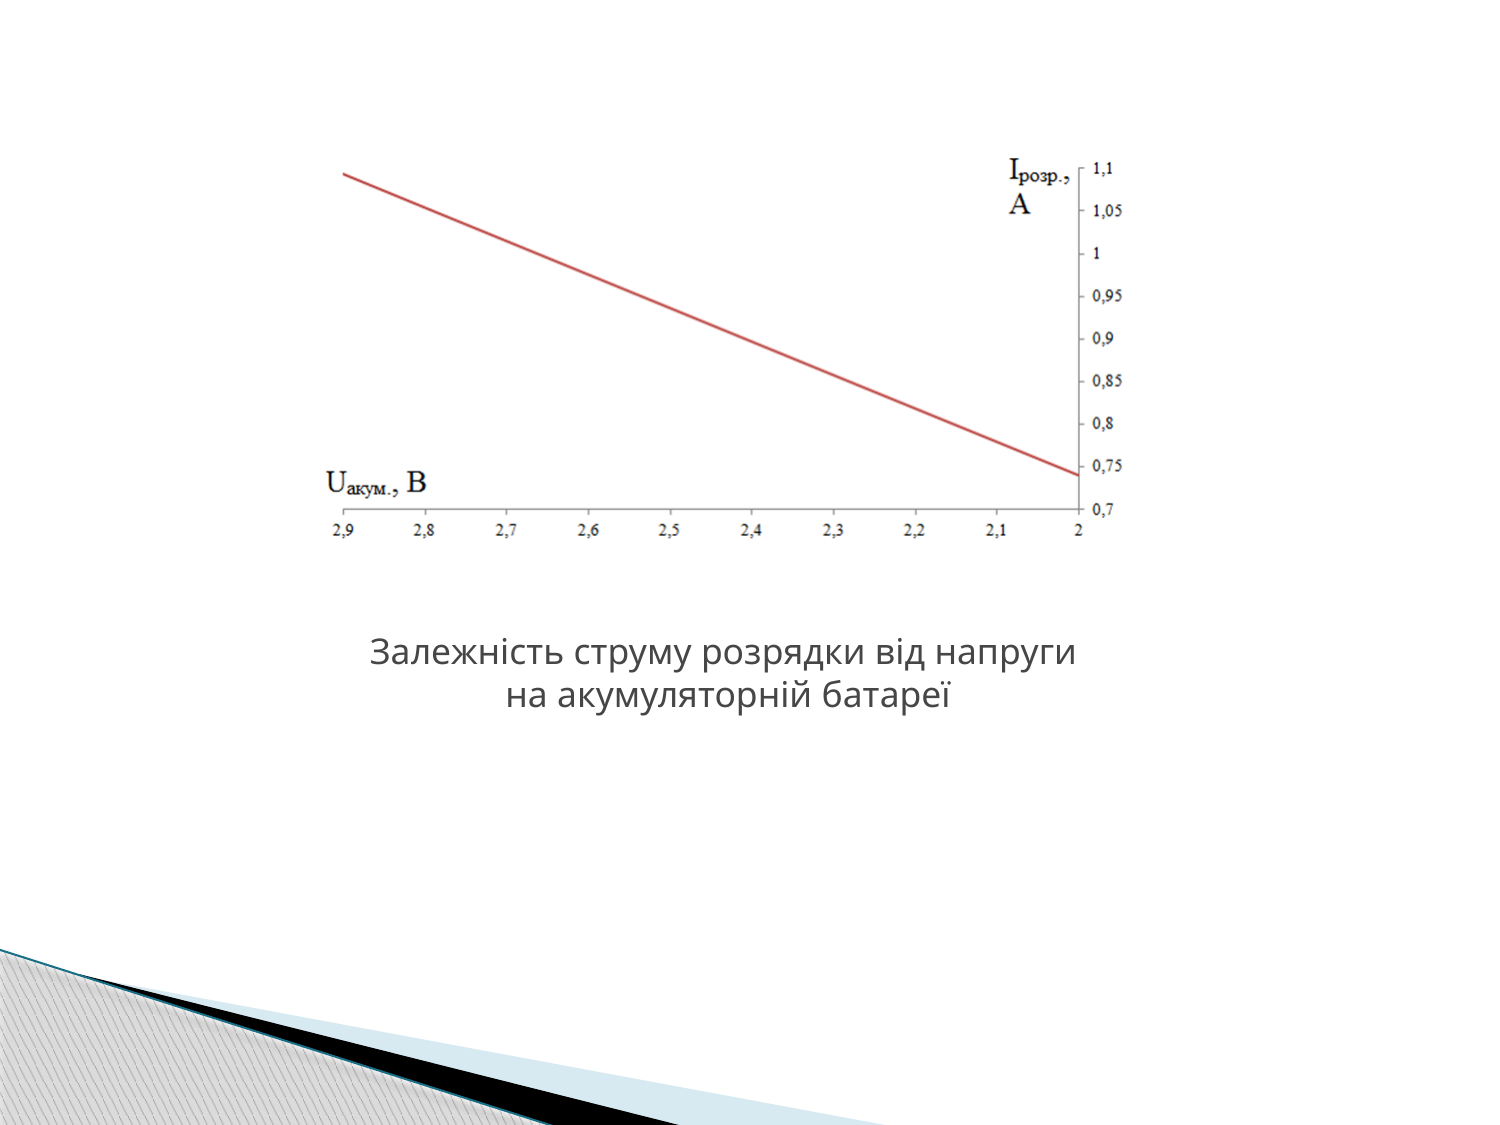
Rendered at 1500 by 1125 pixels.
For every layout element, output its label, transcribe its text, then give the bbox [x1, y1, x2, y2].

title Залежність струму розрядки від напруги на акумуляторній батареї [53, 621, 1404, 809]
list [312, 148, 1137, 552]
